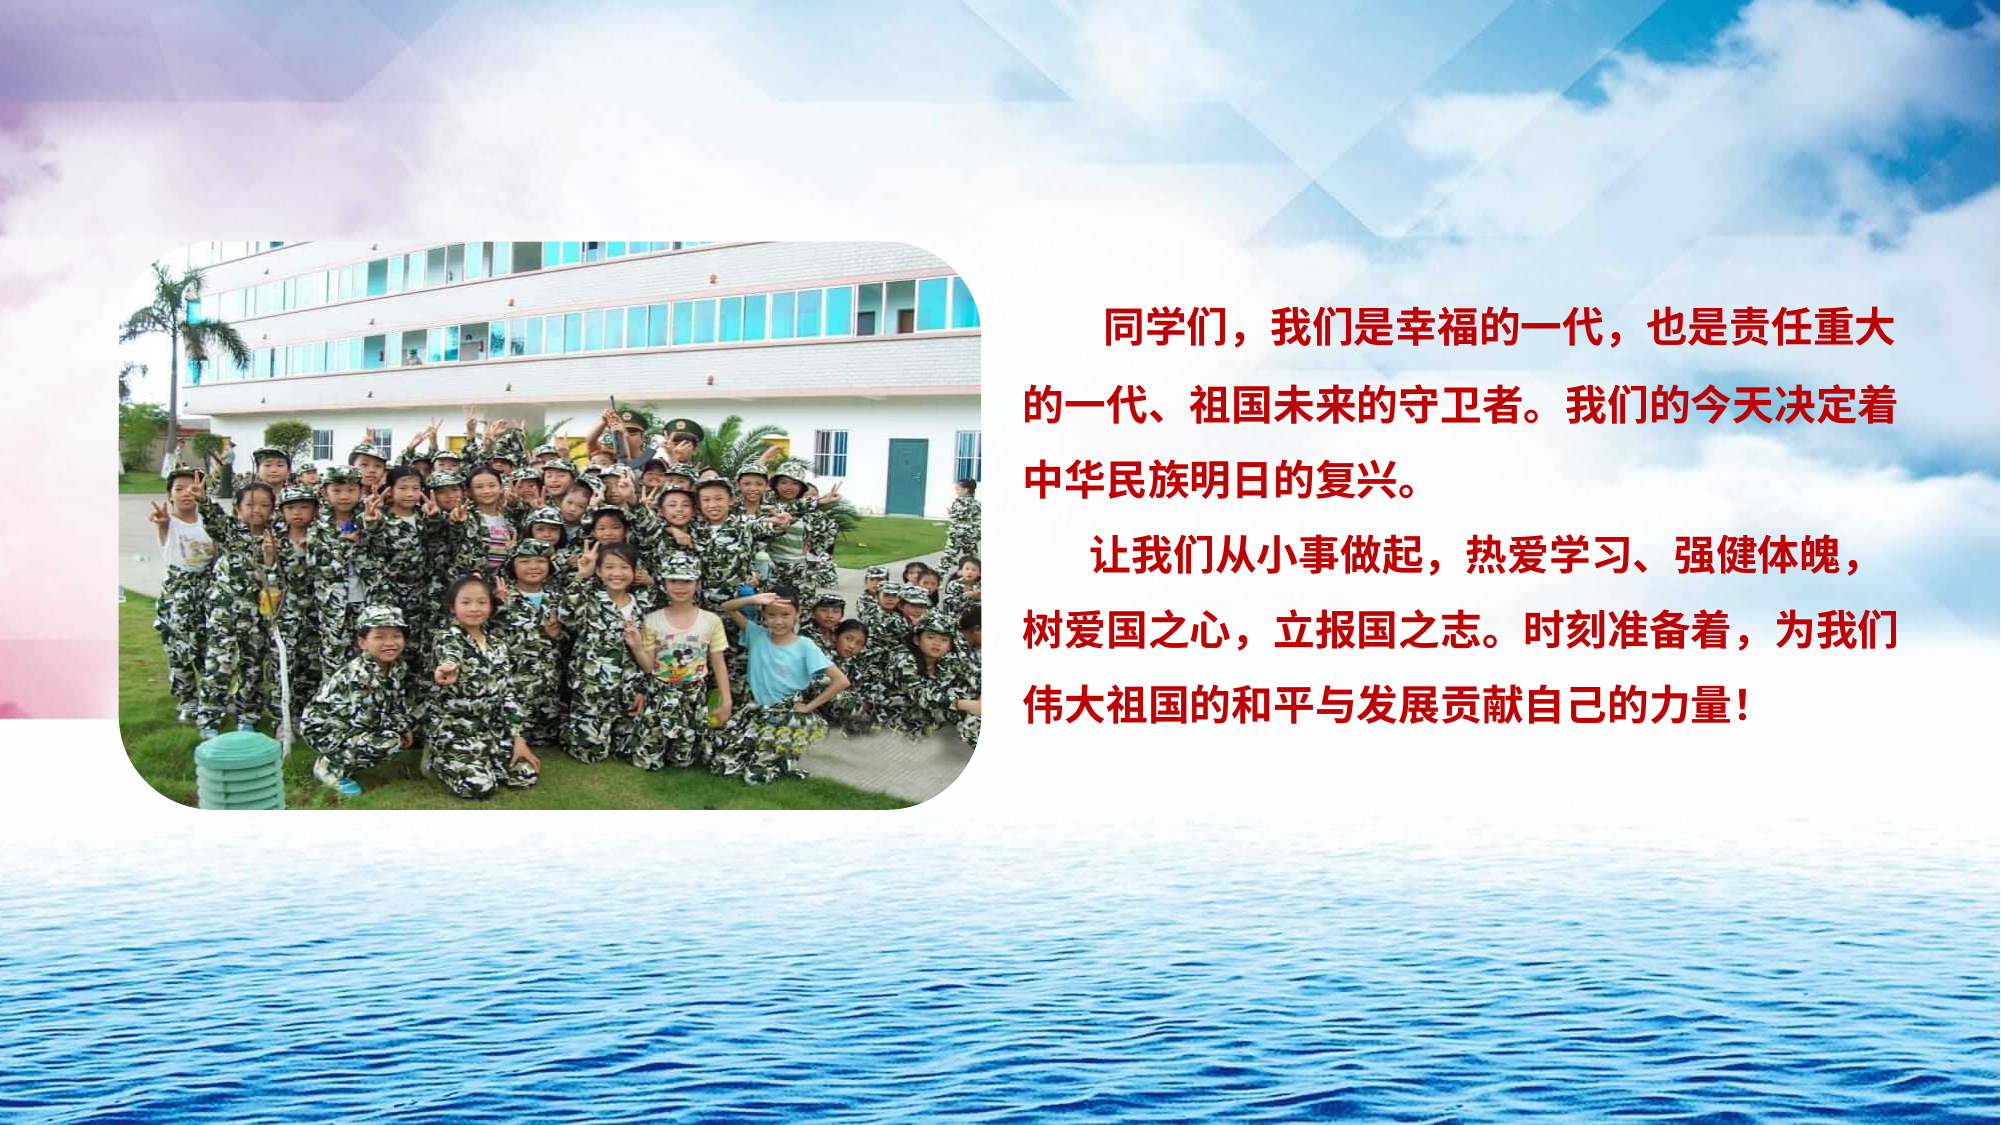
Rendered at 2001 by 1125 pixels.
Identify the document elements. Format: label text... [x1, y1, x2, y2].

picture [0, 0, 2000, 1125]
text_box 同学们，我们是幸福的一代，也是责任重大的一代、祖国未来的守卫者。我们的今天决定着中华民族明日的复兴。 让我们从小事做起，热爱学习、强健体魄，树爱国之心，立报国之志。时刻准备着，为我们伟大祖国的和平与发展贡献自己的力量！ [1008, 241, 1919, 737]
